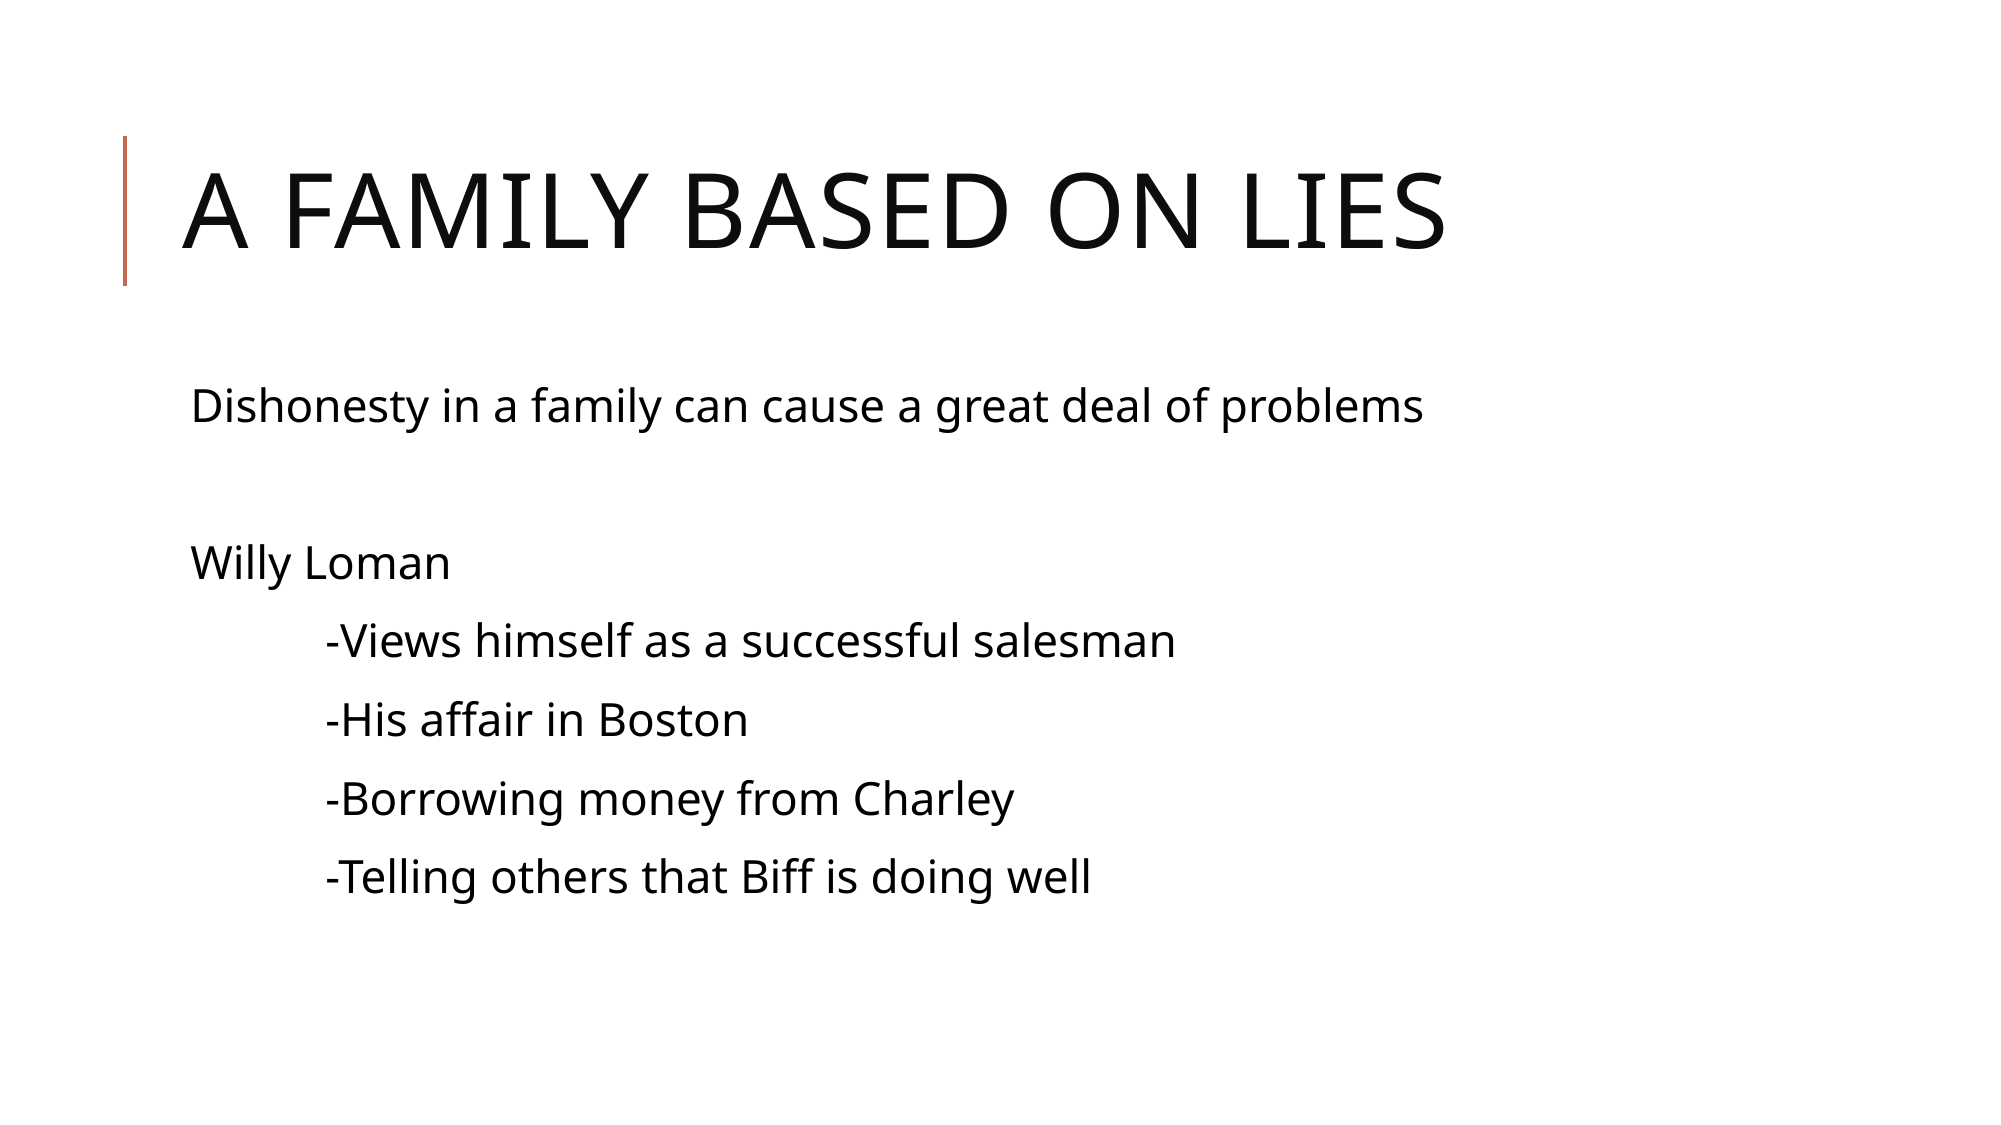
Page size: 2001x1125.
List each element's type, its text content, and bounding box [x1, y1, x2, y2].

list Dishonesty in a family can cause a great deal of problems Willy Loman -Views himself as a successful salesman -His affair in Boston -Borrowing money from Charley -Telling others that Biff is doing well [168, 375, 1763, 1035]
title A Family based on lies [168, 96, 1763, 342]
